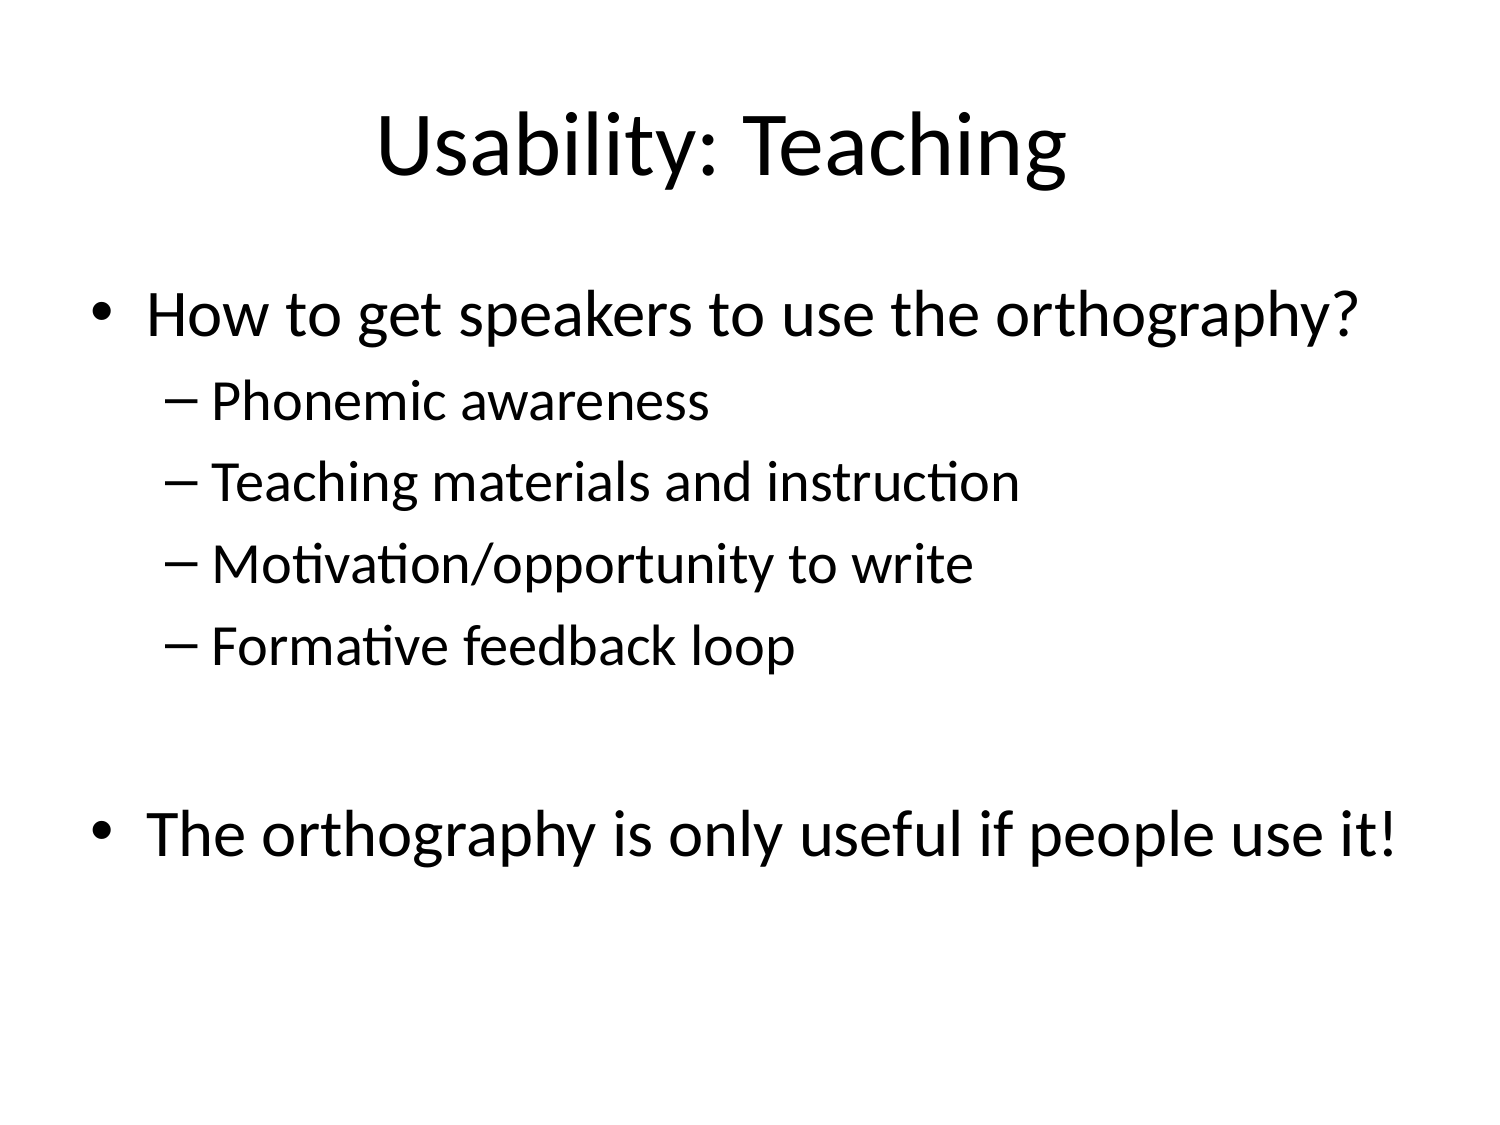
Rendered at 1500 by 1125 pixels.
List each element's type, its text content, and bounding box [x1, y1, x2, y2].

list How to get speakers to use the orthography? Phonemic awareness Teaching materials and instruction Motivation/opportunity to write Formative feedback loop The orthography is only useful if people use it! [75, 262, 1425, 1005]
title Usability: Teaching [75, 45, 1425, 233]
